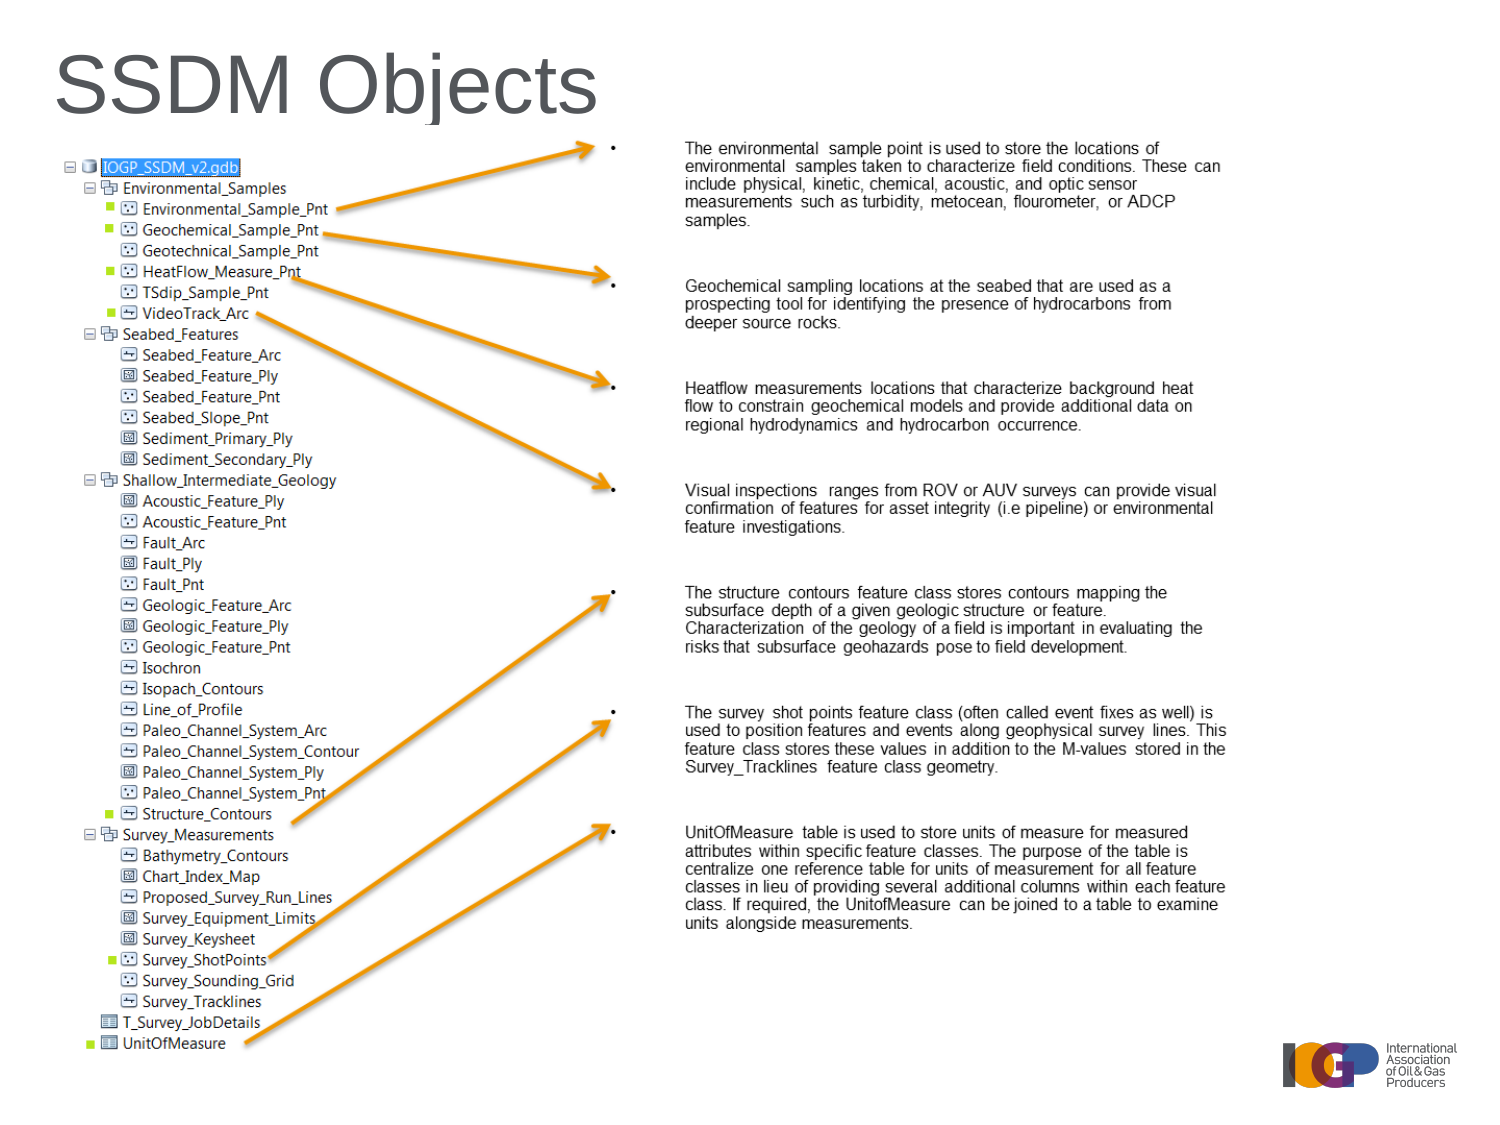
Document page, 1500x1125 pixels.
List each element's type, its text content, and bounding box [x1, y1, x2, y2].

title SSDM Objects [38, 34, 1460, 233]
picture [52, 125, 1260, 1053]
picture [1271, 1031, 1469, 1099]
